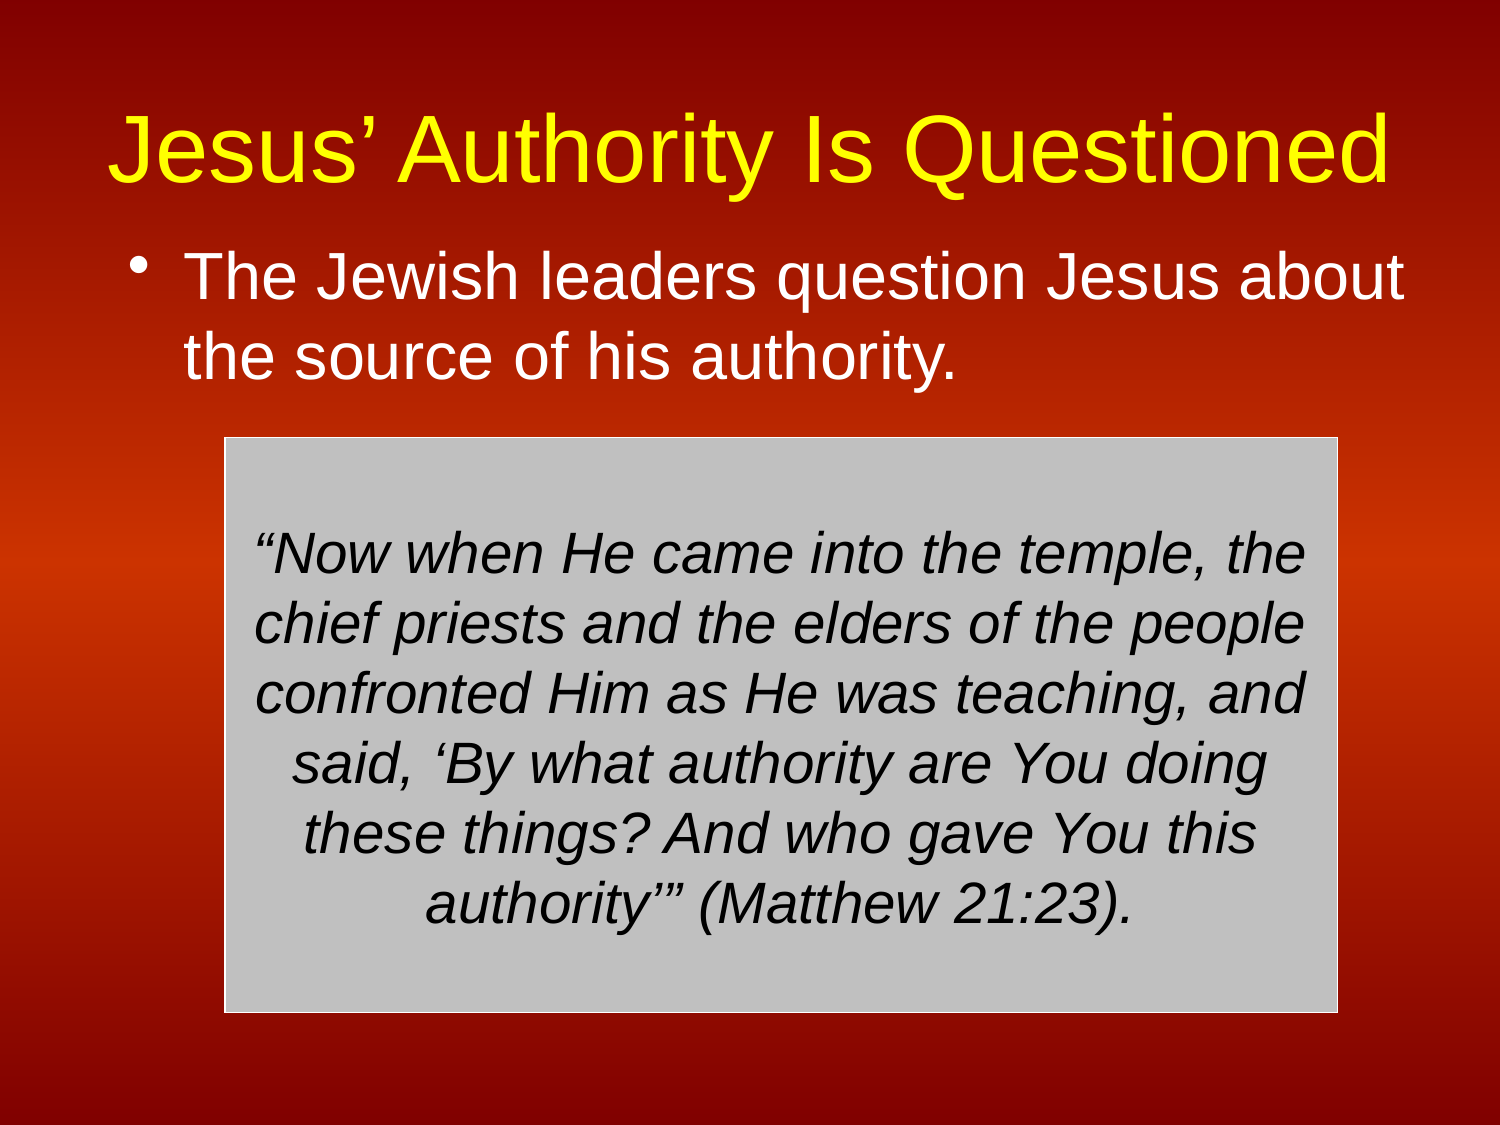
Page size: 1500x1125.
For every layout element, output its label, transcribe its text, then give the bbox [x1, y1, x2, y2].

list The Jewish leaders question Jesus about the source of his authority. [112, 224, 1463, 1125]
text_box “Now when He came into the temple, the chief priests and the elders of the people confronted Him as He was teaching, and said, ‘By what authority are You doing these things? And who gave You this authority’” (Matthew 21:23). [224, 437, 1338, 1013]
title Jesus’ Authority Is Questioned [37, 50, 1463, 238]
